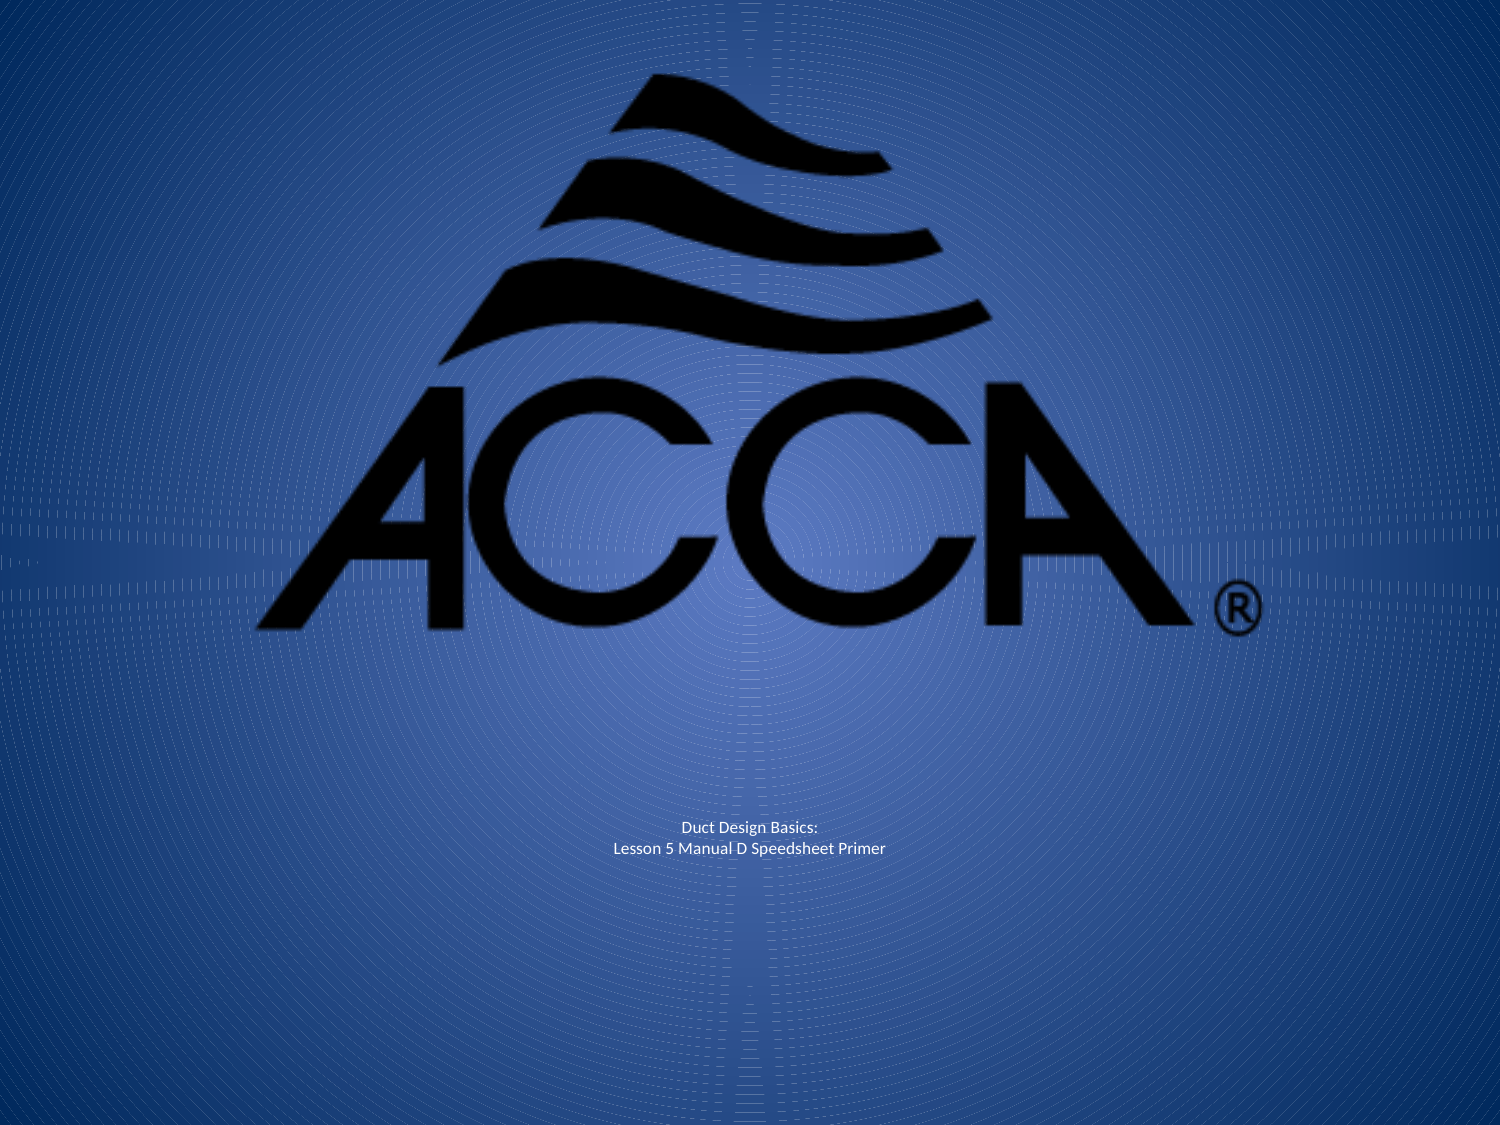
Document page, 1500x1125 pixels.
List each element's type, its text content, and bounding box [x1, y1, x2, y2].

picture [208, 12, 1306, 726]
title Duct Design Basics: Lesson 5 Manual D Speedsheet Primer [12, 787, 1488, 888]
